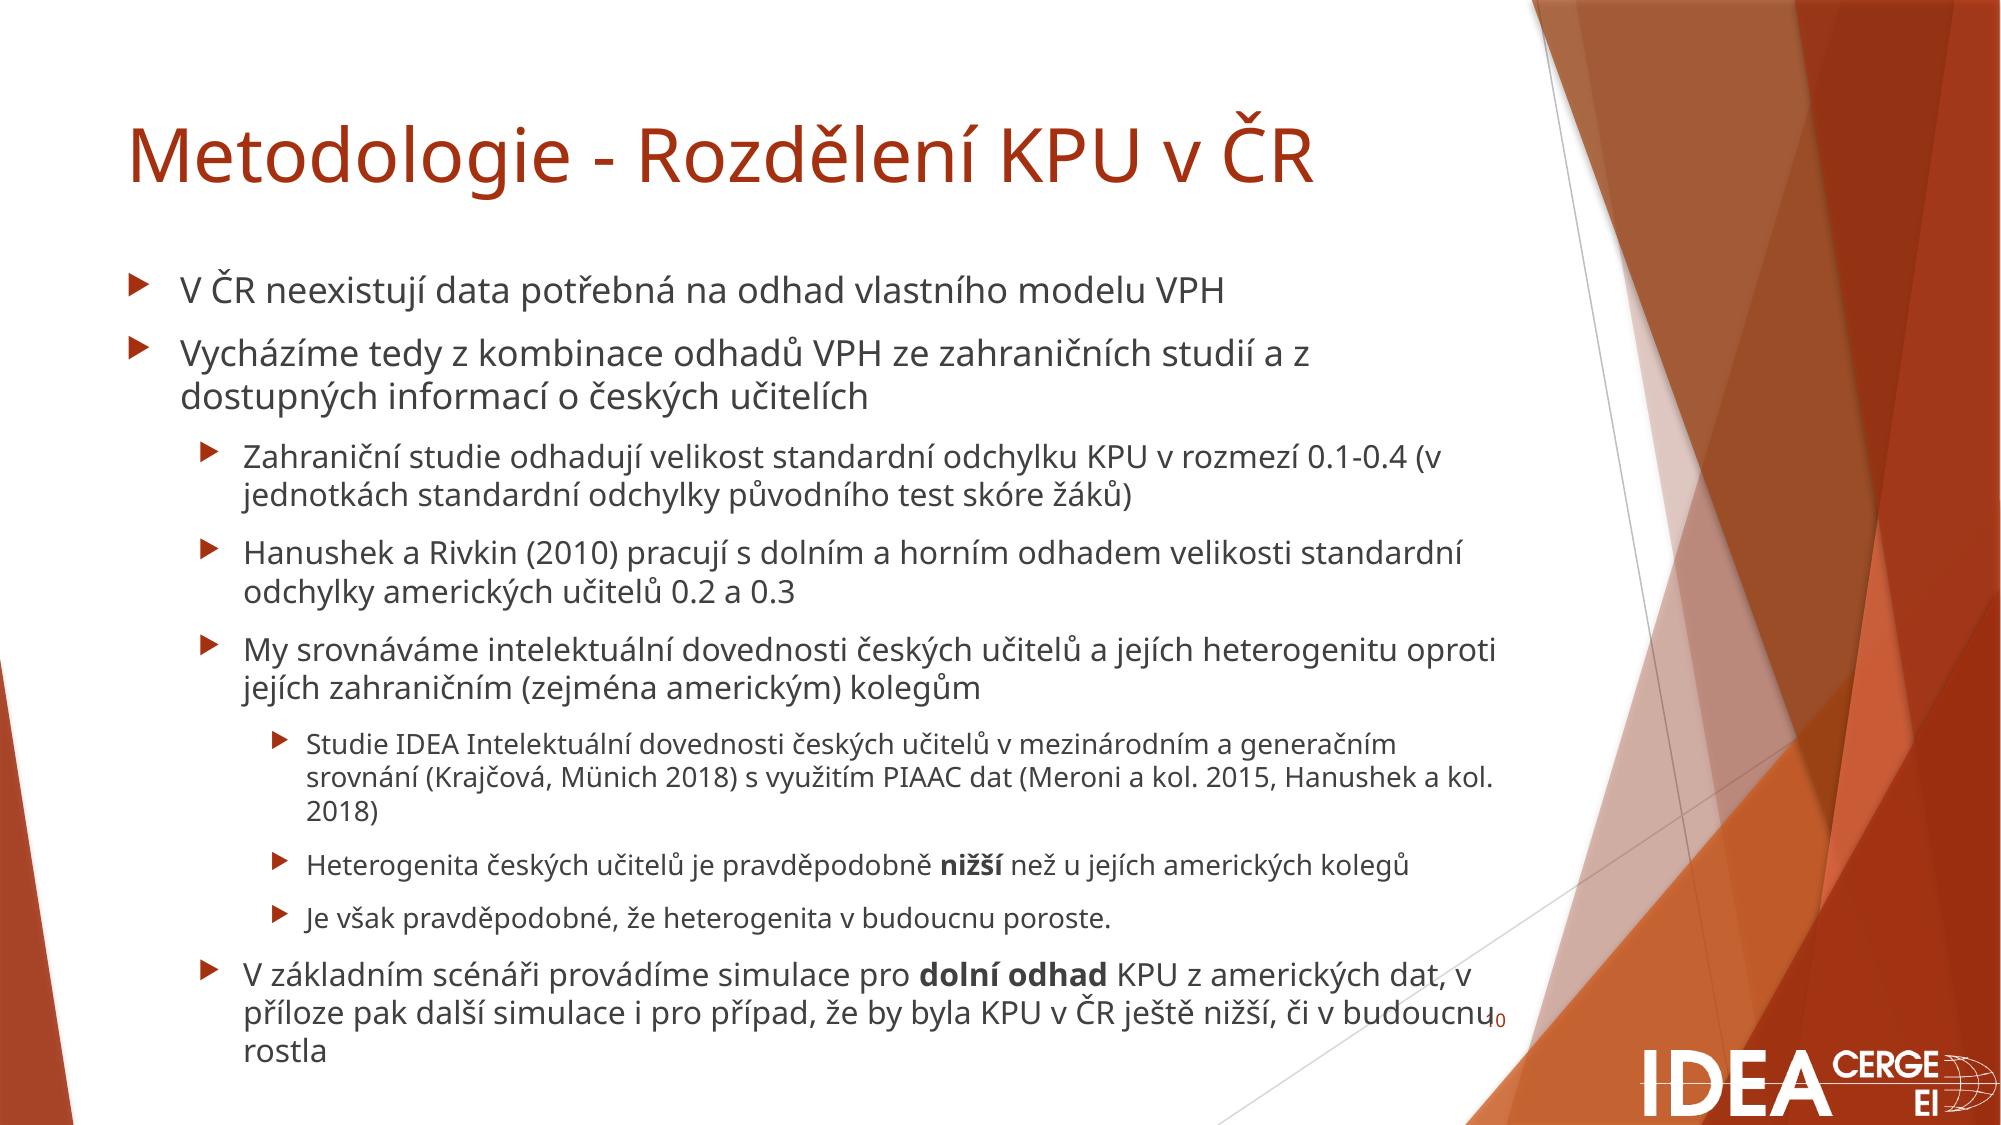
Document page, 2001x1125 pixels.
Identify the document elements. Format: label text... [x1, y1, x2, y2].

list V ČR neexistují data potřebná na odhad vlastního modelu VPH Vycházíme tedy z kombinace odhadů VPH ze zahraničních studií a z dostupných informací o českých učitelích Zahraniční studie odhadují velikost standardní odchylku KPU v rozmezí 0.1-0.4 (v jednotkách standardní odchylky původního test skóre žáků) Hanushek a Rivkin (2010) pracují s dolním a horním odhadem velikosti standardní odchylky amerických učitelů 0.2 a 0.3 My srovnáváme intelektuální dovednosti českých učitelů a jejích heterogenitu oproti jejích zahraničním (zejména americkým) kolegům Studie IDEA Intelektuální dovednosti českých učitelů v mezinárodním a generačním srovnání (Krajčová, Münich 2018) s využitím PIAAC dat (Meroni a kol. 2015, Hanushek a kol. 2018) Heterogenita českých učitelů je pravděpodobně nižší než u jejích amerických kolegů Je však pravděpodobné, že heterogenita v budoucnu poroste. V základním scénáři provádíme simulace pro dolní odhad KPU z amerických dat, v příloze pak další simulace i pro případ, že by byla KPU v ČR ještě nižší, či v budoucnu rostla [111, 259, 1522, 1081]
slide_number 10 [1409, 991, 1522, 1051]
title Metodologie - Rozdělení KPU v ČR [111, 99, 1522, 259]
picture [1640, 1050, 2000, 1117]
